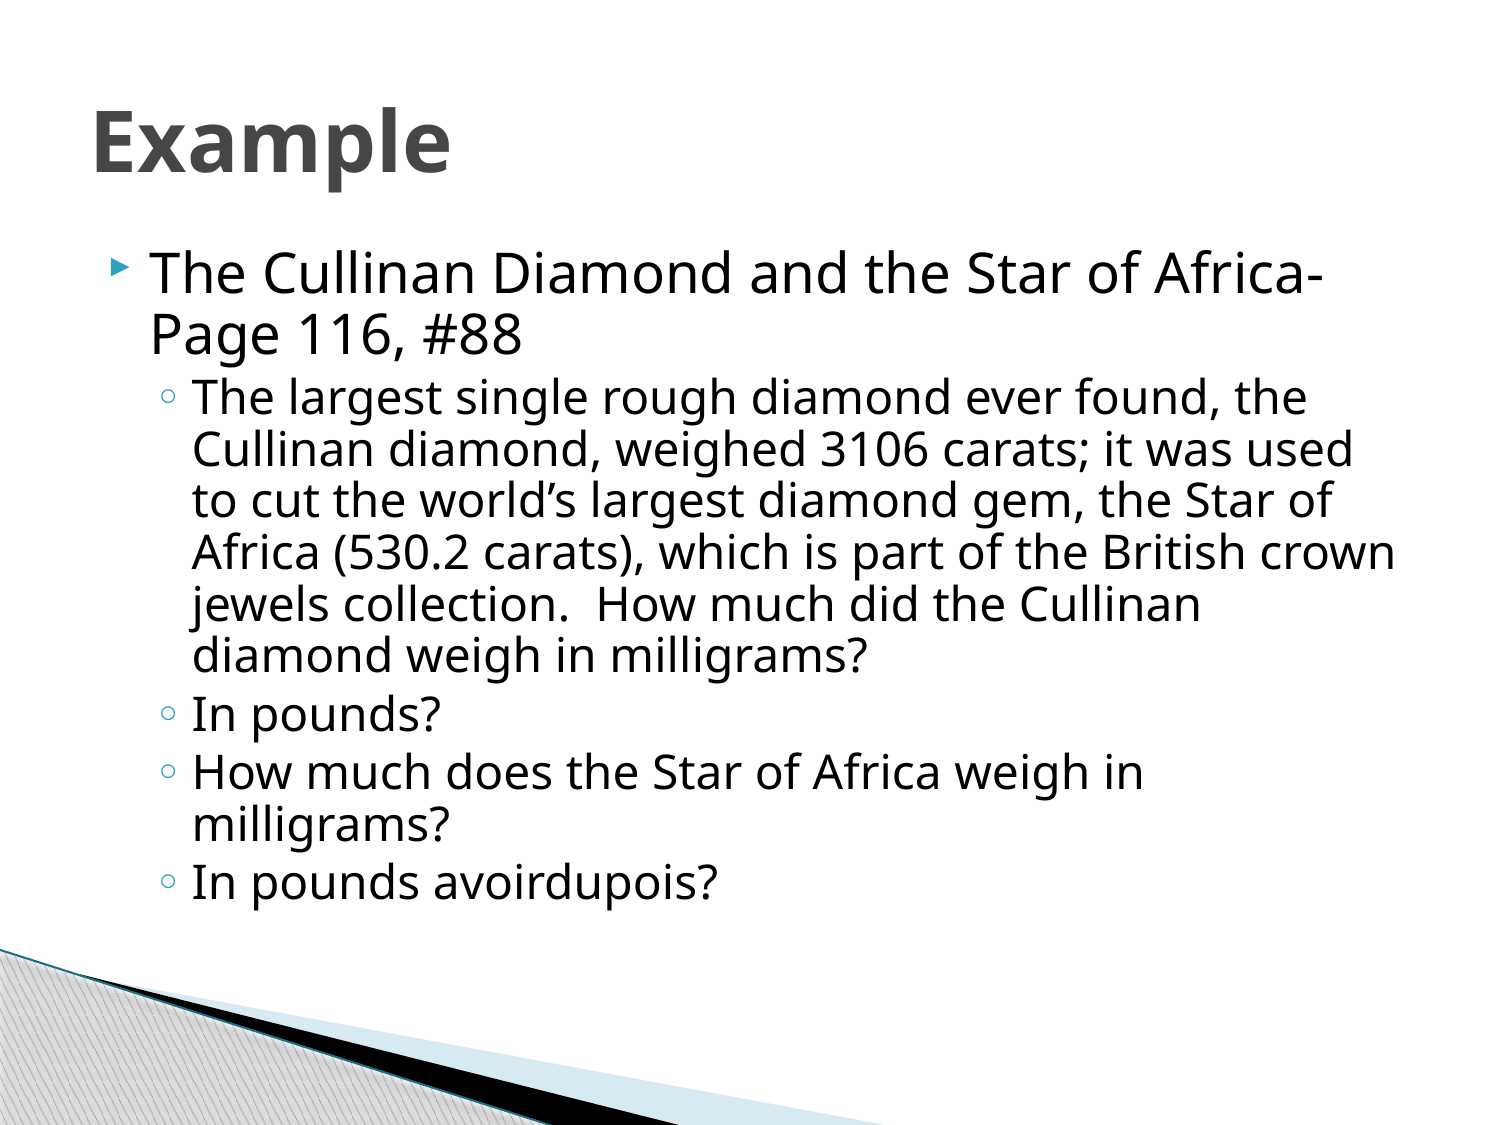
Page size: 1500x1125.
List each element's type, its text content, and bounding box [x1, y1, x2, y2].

list The Cullinan Diamond and the Star of Africa- Page 116, #88 The largest single rough diamond ever found, the Cullinan diamond, weighed 3106 carats; it was used to cut the world’s largest diamond gem, the Star of Africa (530.2 carats), which is part of the British crown jewels collection. How much did the Cullinan diamond weigh in milligrams? In pounds? How much does the Star of Africa weigh in milligrams? In pounds avoirdupois? [75, 237, 1425, 1088]
title Example [75, 45, 1425, 233]
